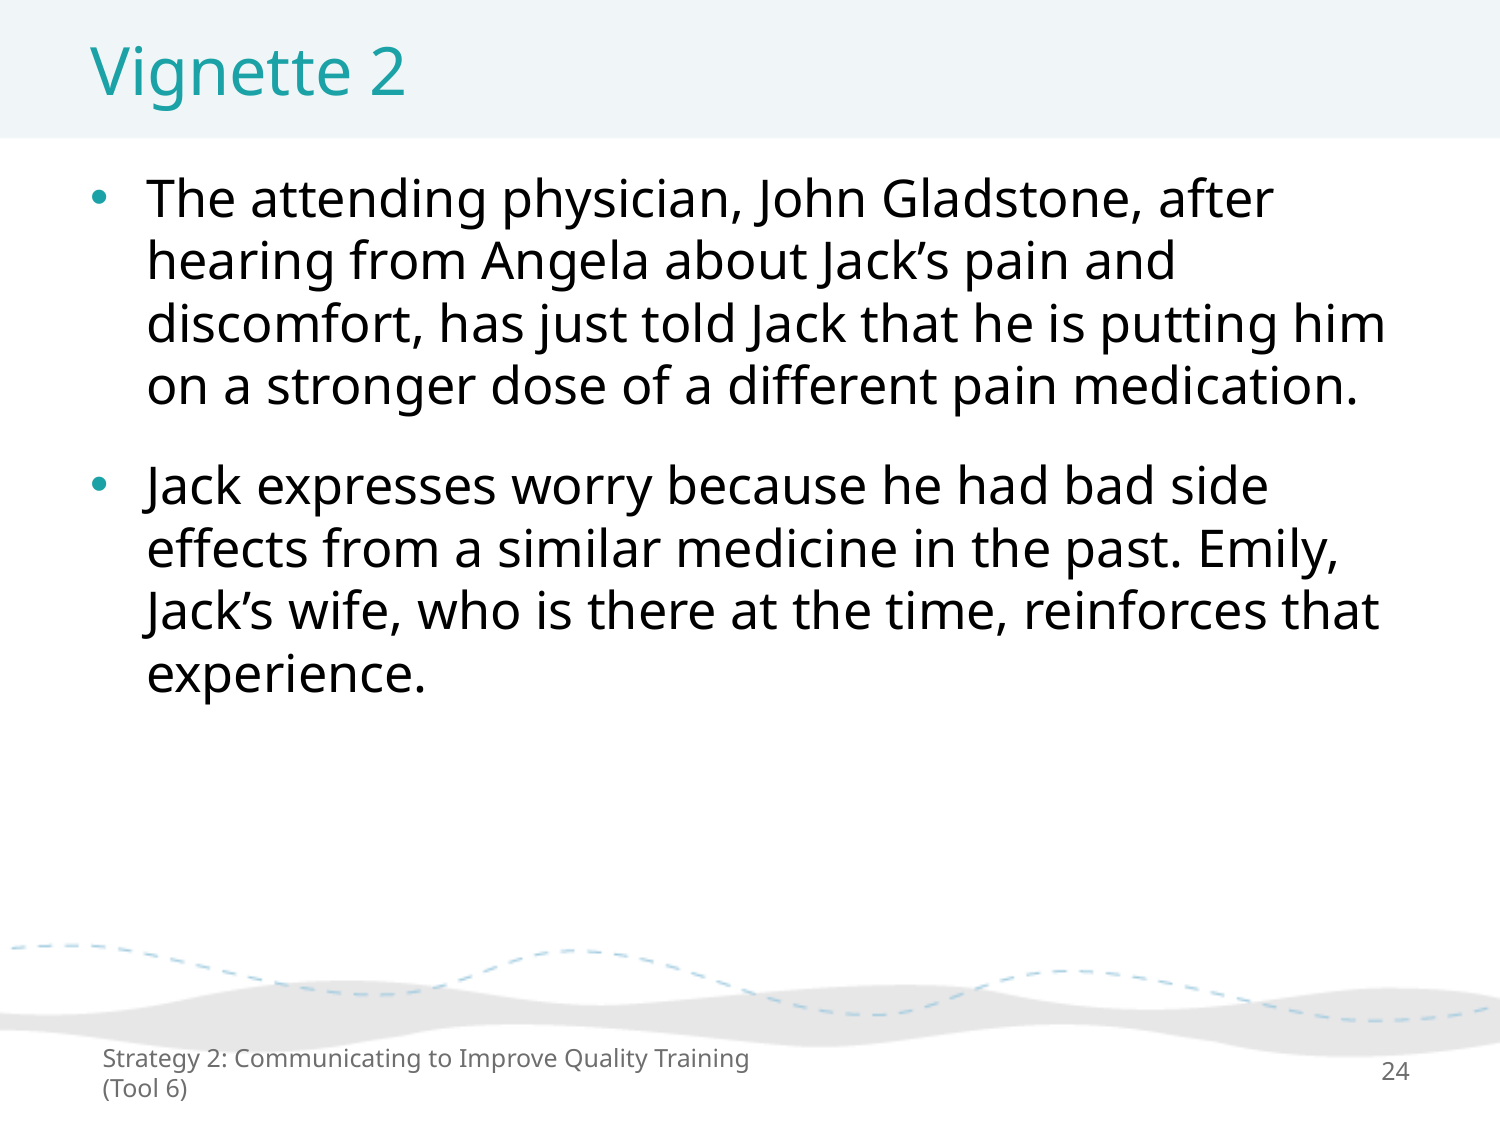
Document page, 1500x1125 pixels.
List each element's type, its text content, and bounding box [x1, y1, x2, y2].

list The attending physician, John Gladstone, after hearing from Angela about Jack’s pain and discomfort, has just told Jack that he is putting him on a stronger dose of a different pain medication. Jack expresses worry because he had bad side effects from a similar medicine in the past. Emily, Jack’s wife, who is there at the time, reinforces that experience. [75, 157, 1425, 925]
title Vignette 2 [75, 0, 1425, 138]
footer Strategy 2: Communicating to Improve Quality Training (Tool 6) [87, 1042, 825, 1103]
picture [0, 0, 1500, 1125]
slide_number 24 [1074, 1042, 1425, 1103]
